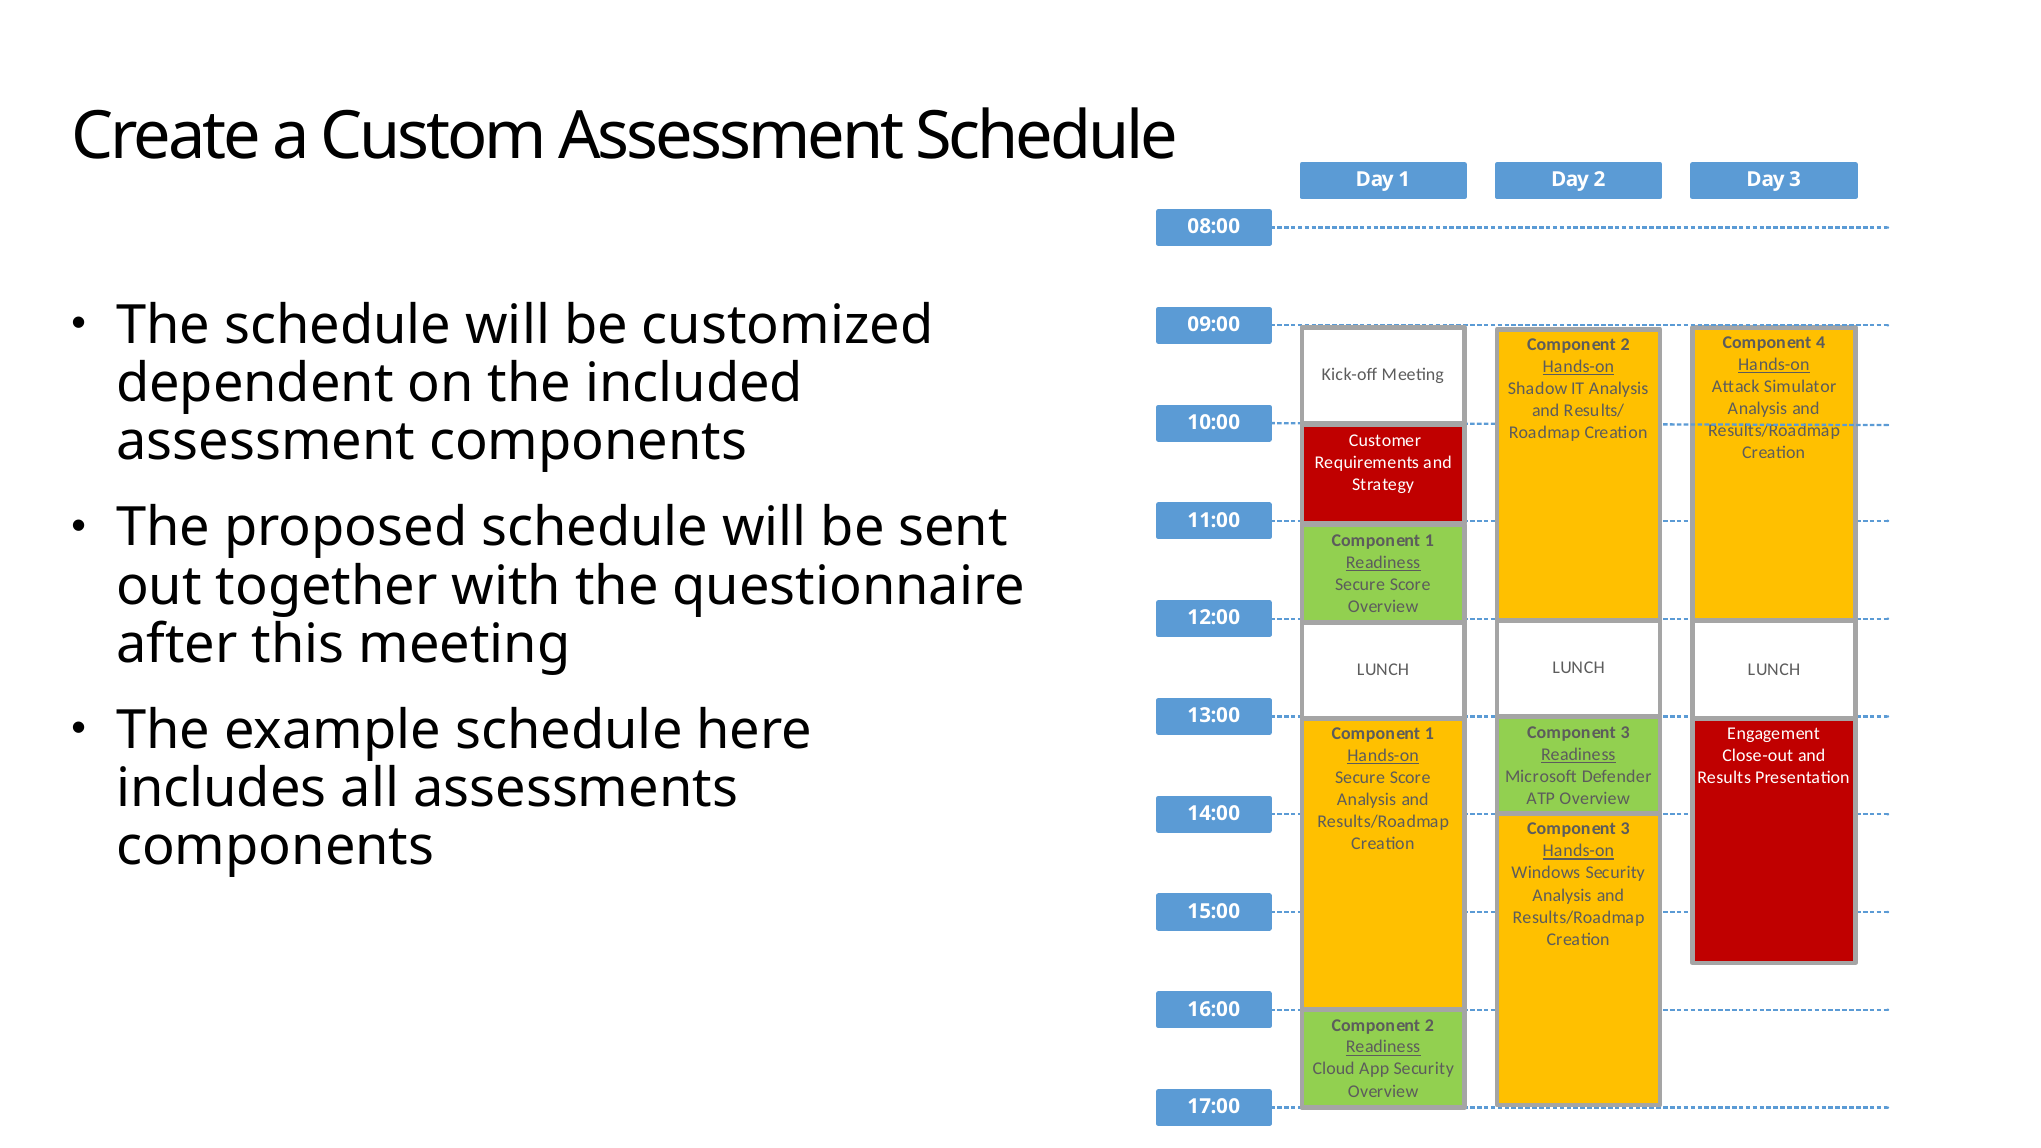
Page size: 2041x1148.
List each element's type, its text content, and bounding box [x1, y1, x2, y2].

title Create a Custom Assessment Schedule [71, 73, 1969, 201]
picture [1153, 156, 1890, 1130]
list The schedule will be customized dependent on the included assessment components The proposed schedule will be sent out together with the questionnaire after this meeting The example schedule here includes all assessments components [71, 296, 1037, 911]
